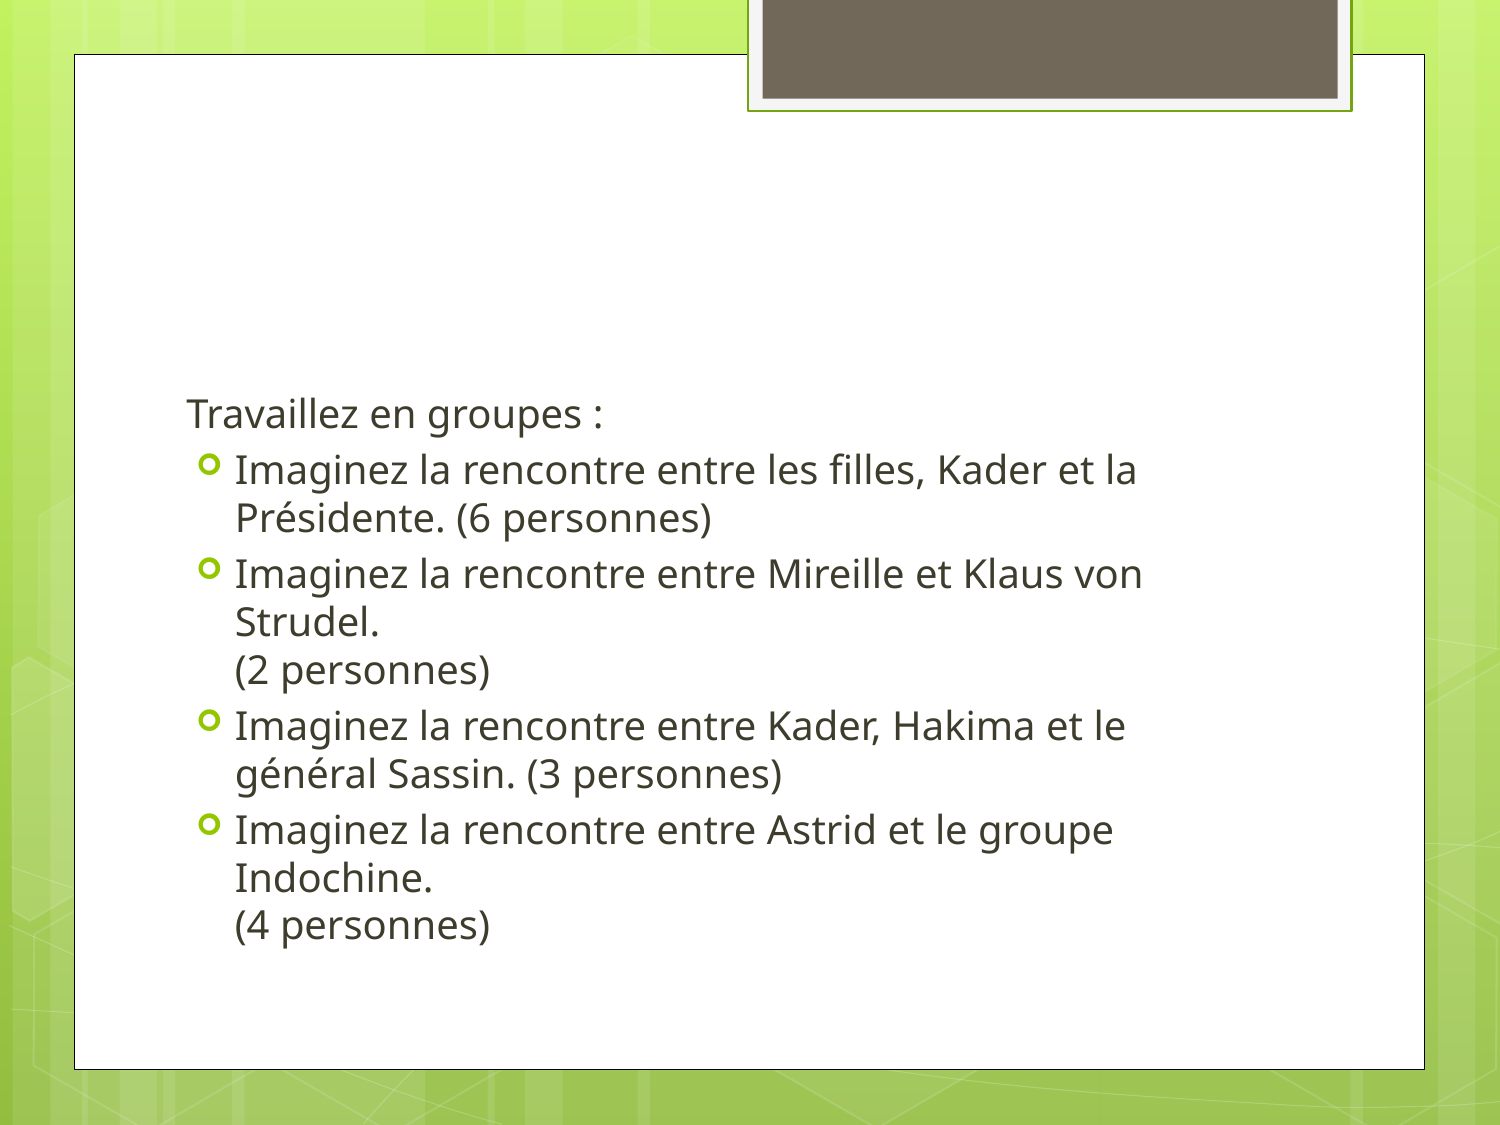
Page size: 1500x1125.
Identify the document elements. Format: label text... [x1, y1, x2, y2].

list Travaillez en groupes : Imaginez la rencontre entre les filles, Kader et la Présidente. (6 personnes) Imaginez la rencontre entre Mireille et Klaus von Strudel. (2 personnes) Imaginez la rencontre entre Kader, Hakima et le général Sassin. (3 personnes) Imaginez la rencontre entre Astrid et le groupe Indochine. (4 personnes) [171, 381, 1283, 957]
